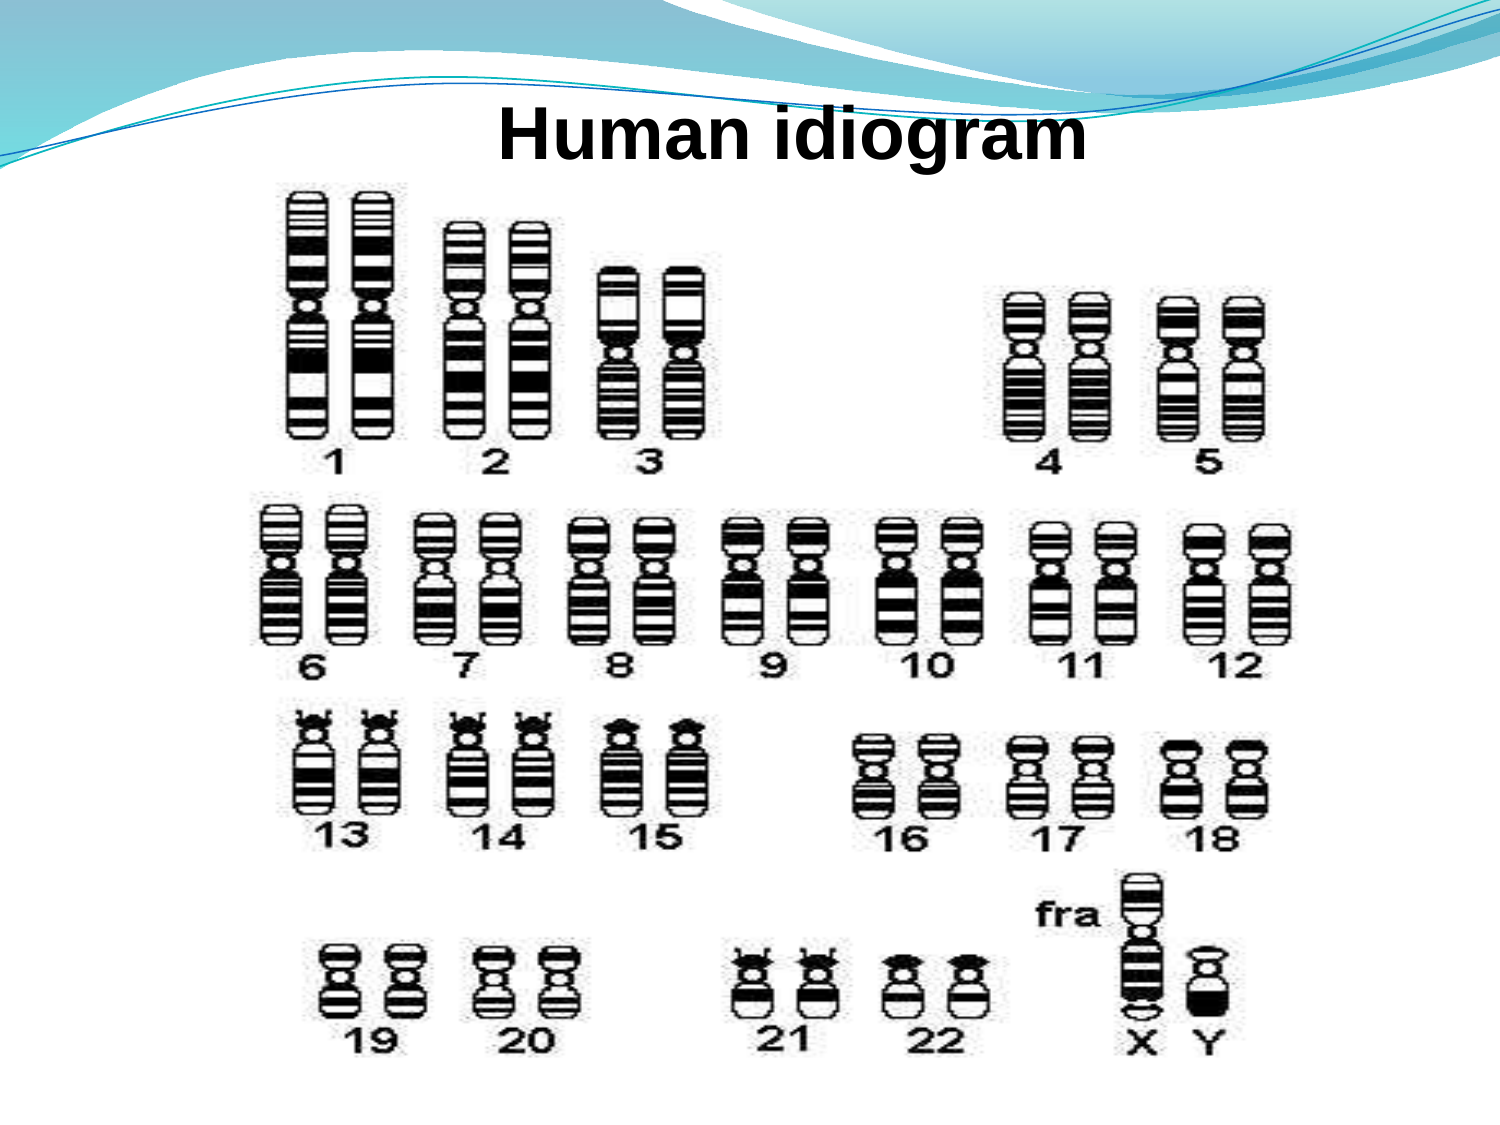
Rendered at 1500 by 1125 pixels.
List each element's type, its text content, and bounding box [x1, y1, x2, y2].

picture [224, 166, 1338, 1088]
title Human idiogram [37, 0, 1400, 175]
